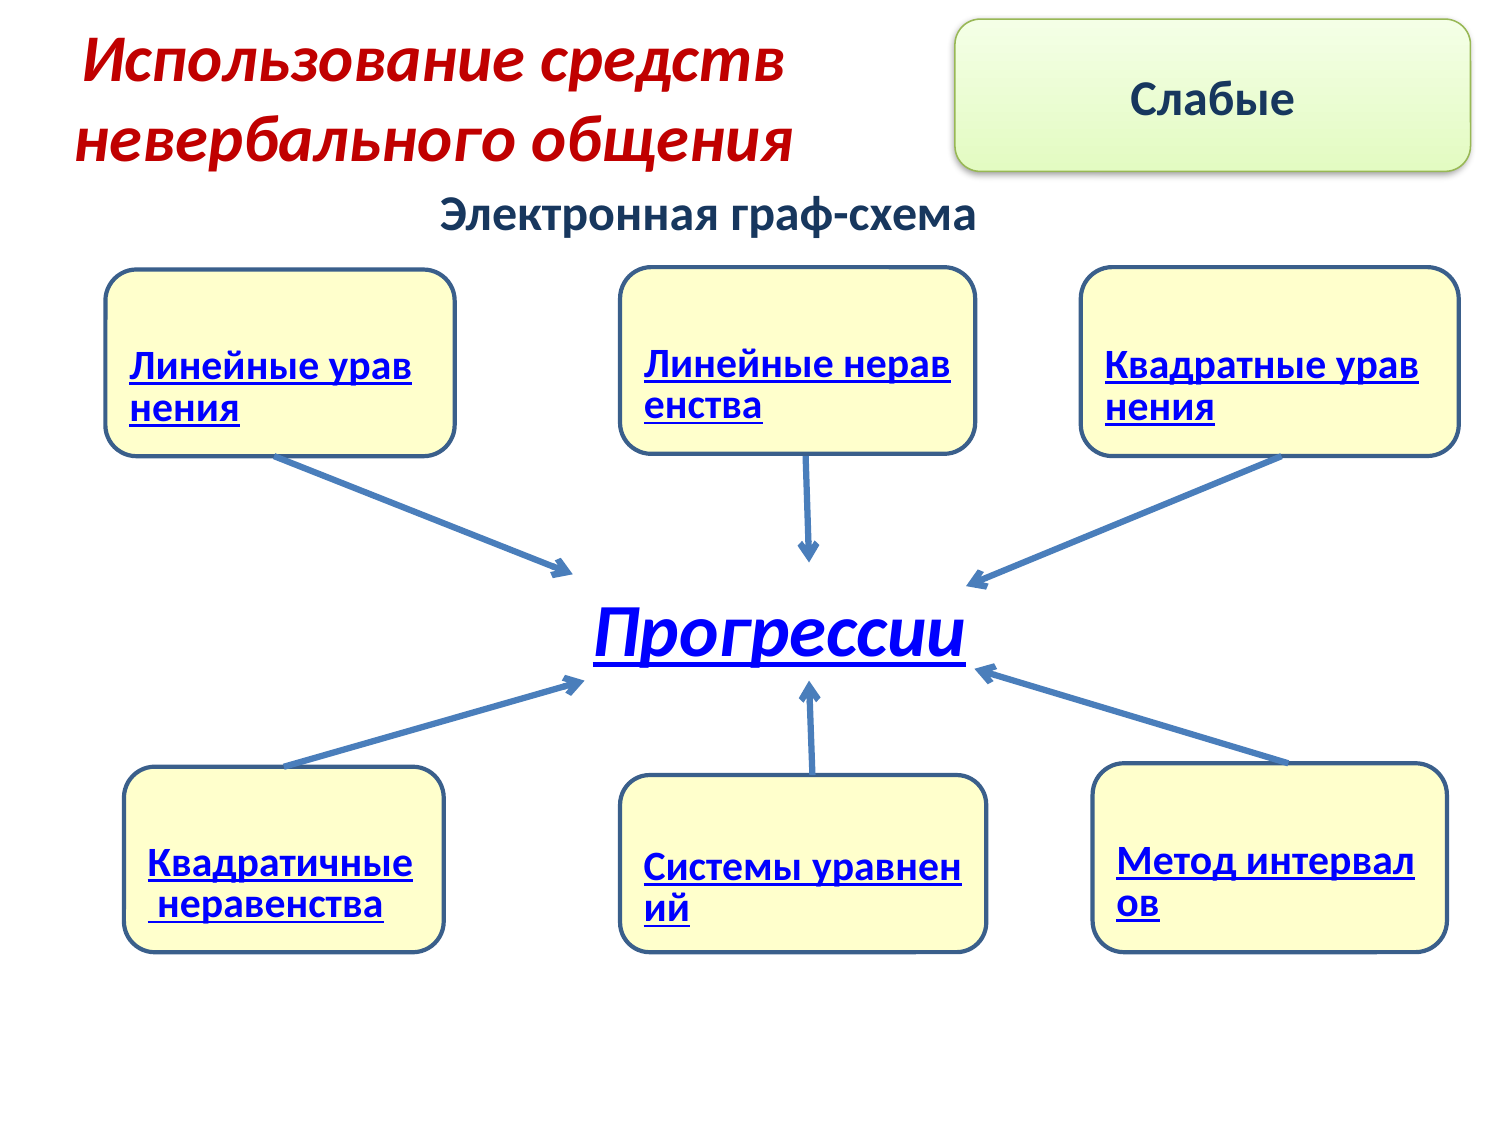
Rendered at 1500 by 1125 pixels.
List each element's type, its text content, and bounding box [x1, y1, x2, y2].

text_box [808, 680, 813, 776]
text_box Квадратные уравнения [1078, 265, 1461, 459]
text_box Линейные неравенства [617, 265, 978, 456]
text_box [273, 455, 573, 575]
text_box Слабые [954, 18, 1472, 173]
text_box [974, 668, 1289, 764]
text_box Использование средств невербального общения [0, 7, 898, 126]
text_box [965, 455, 1282, 587]
text_box Метод интервалов [1090, 761, 1450, 955]
text_box Электронная граф-схема [419, 172, 998, 248]
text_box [283, 680, 585, 767]
text_box Системы уравнений [617, 772, 989, 955]
text_box Прогрессии [454, 574, 1105, 680]
text_box Линейные уравнения [103, 267, 457, 459]
text_box Квадратичные неравенства [121, 764, 446, 955]
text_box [805, 455, 810, 563]
